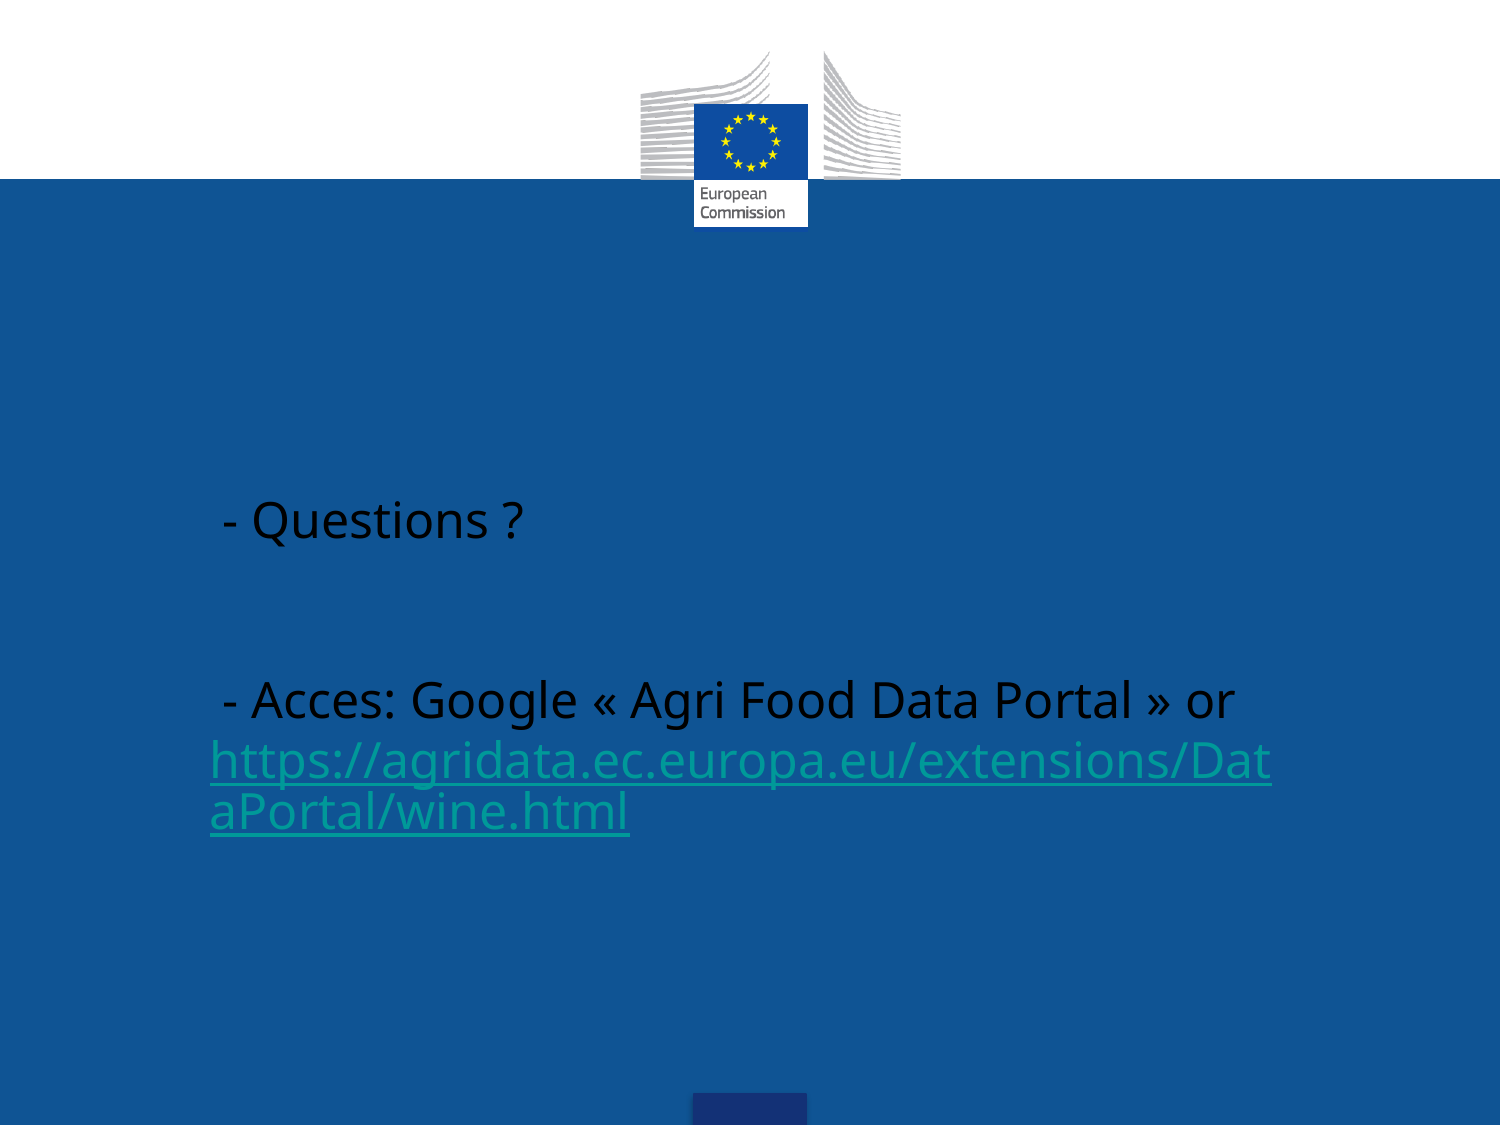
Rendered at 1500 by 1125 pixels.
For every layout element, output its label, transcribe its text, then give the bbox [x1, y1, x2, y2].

text_box - Questions ? - Acces: Google « Agri Food Data Portal » or https://agridata.ec.europa.eu/extensions/DataPortal/wine.html [194, 361, 1306, 985]
